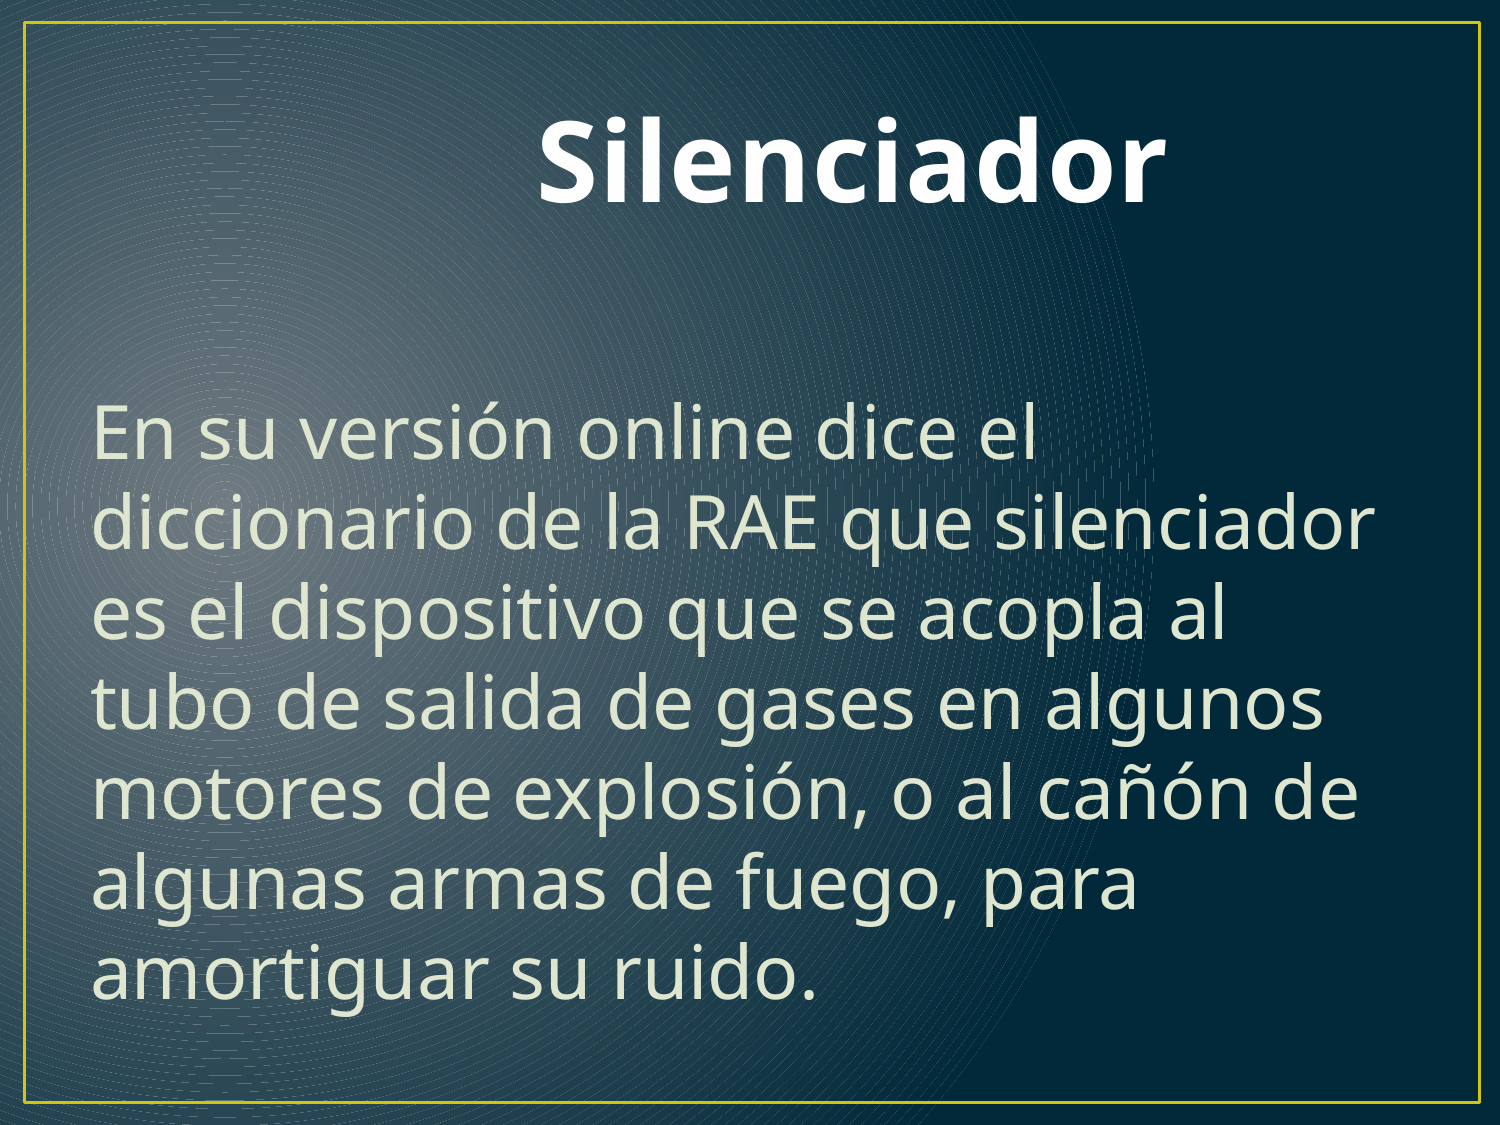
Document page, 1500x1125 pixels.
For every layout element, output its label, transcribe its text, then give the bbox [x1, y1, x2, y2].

list En su versión online dice el diccionario de la RAE que silenciador es el dispositivo que se acopla al tubo de salida de gases en algunos motores de explosión, o al cañón de algunas armas de fuego, para amortiguar su ruido. [75, 212, 1425, 1088]
title Silenciador [24, 45, 1463, 233]
